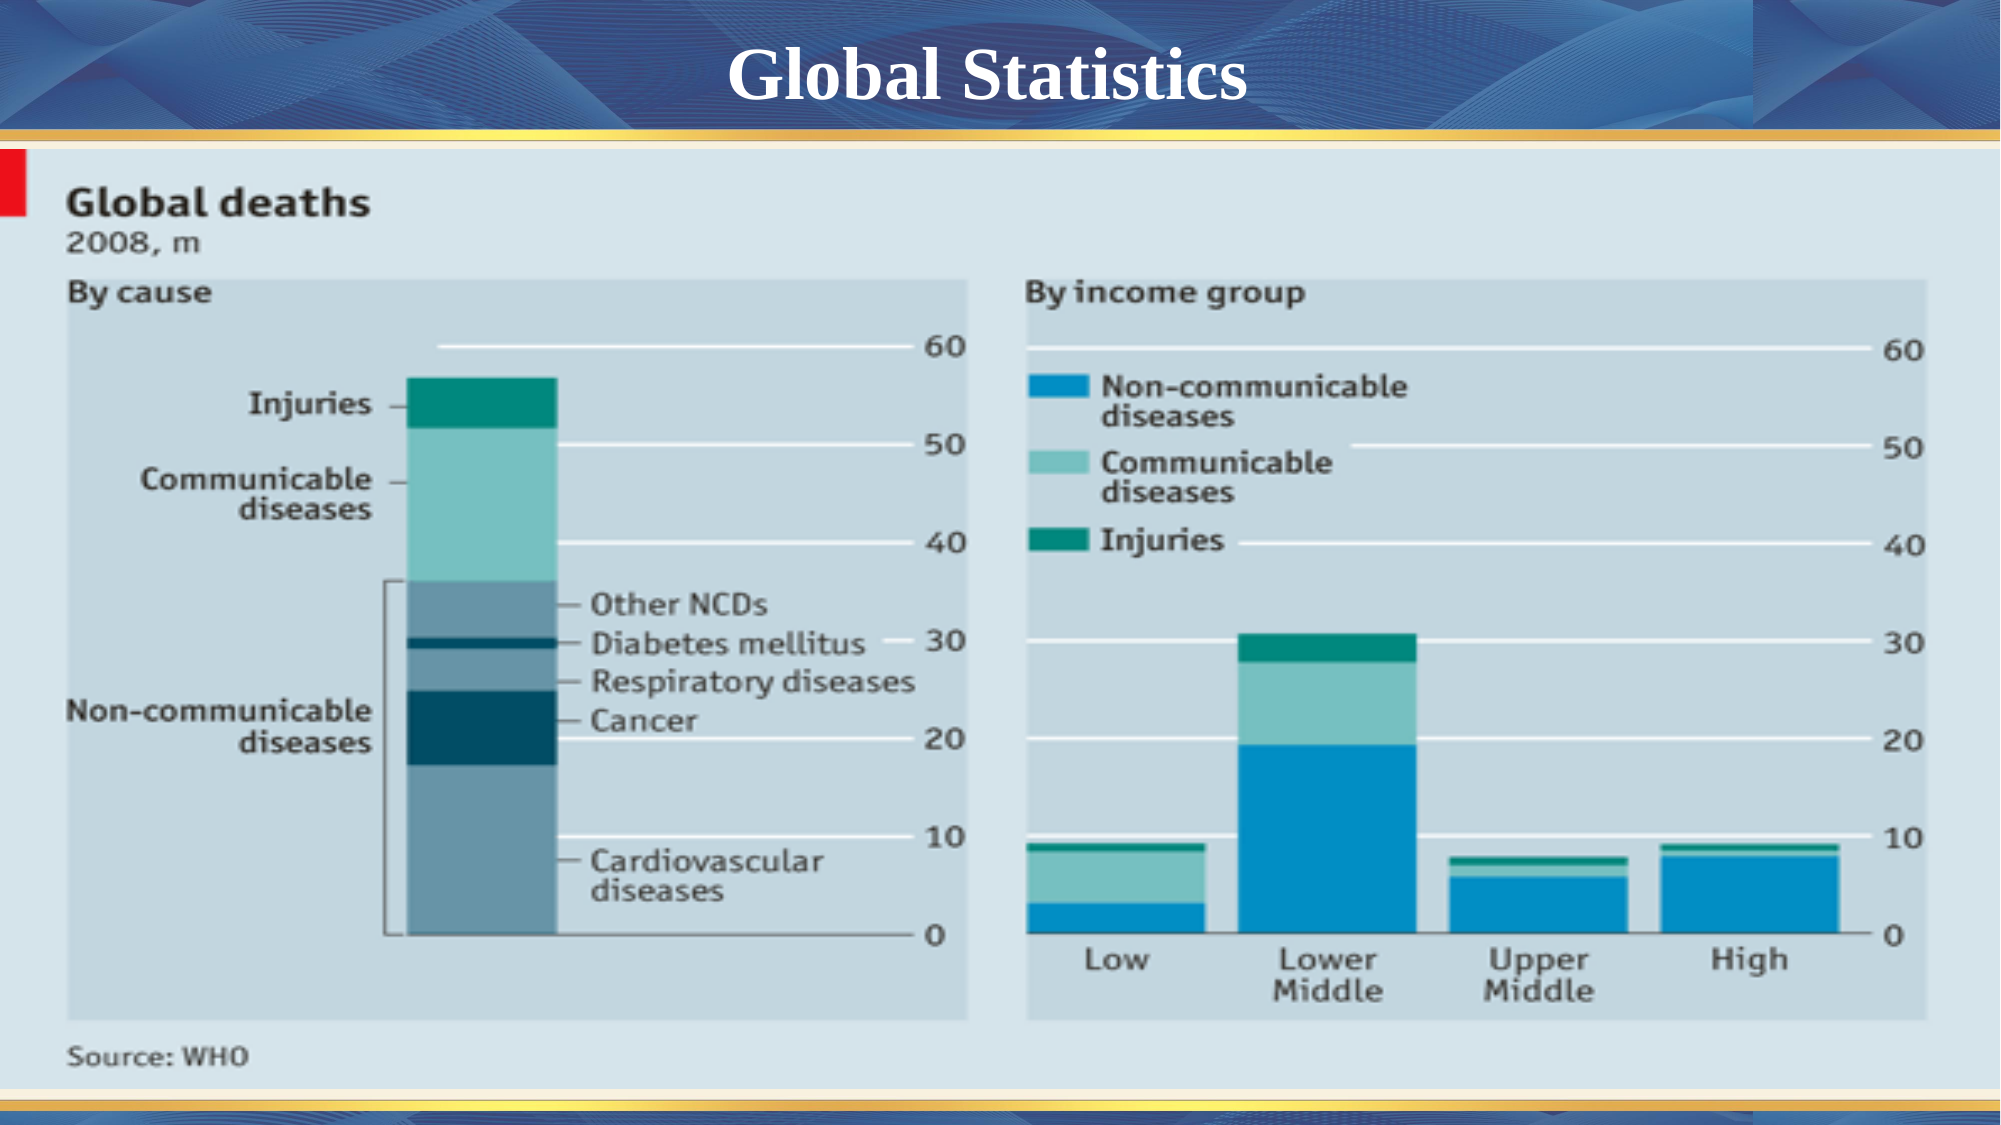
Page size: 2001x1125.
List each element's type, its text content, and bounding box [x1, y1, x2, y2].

picture [0, 0, 2001, 1125]
title Global Statistics [104, 6, 1890, 144]
